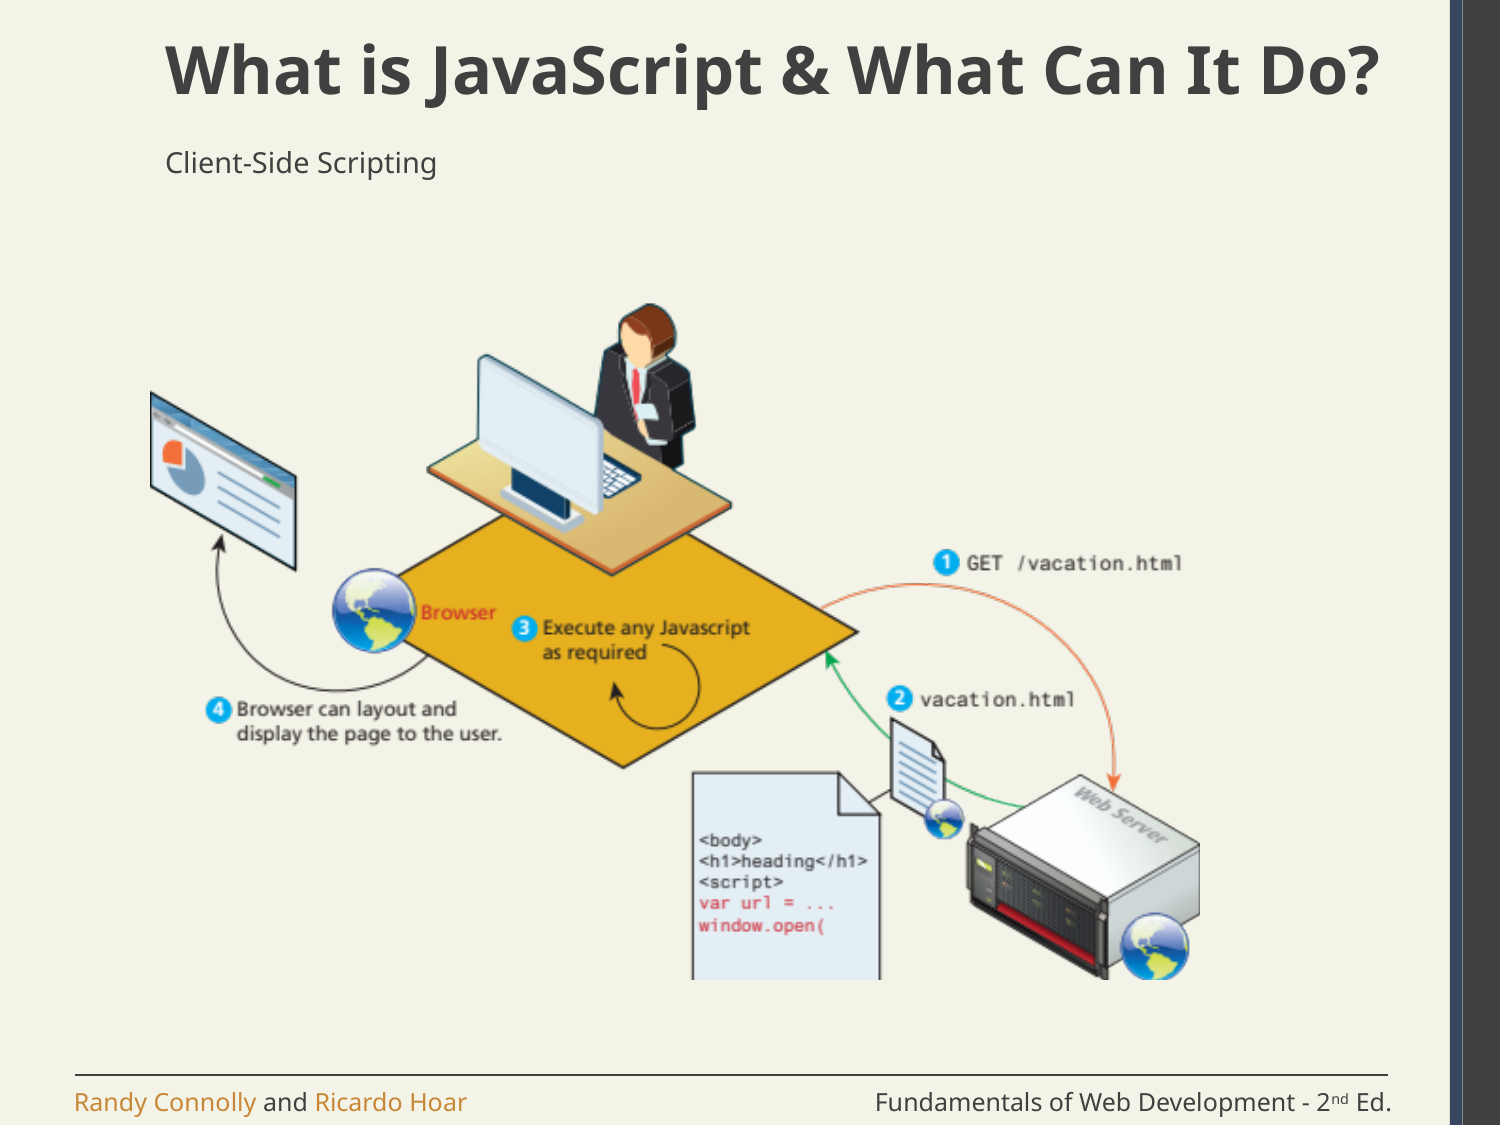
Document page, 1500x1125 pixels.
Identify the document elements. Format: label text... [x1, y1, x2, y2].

list Client-Side Scripting [150, 137, 1200, 188]
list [149, 269, 1201, 1013]
title What is JavaScript & What Can It Do? [150, 20, 1425, 188]
